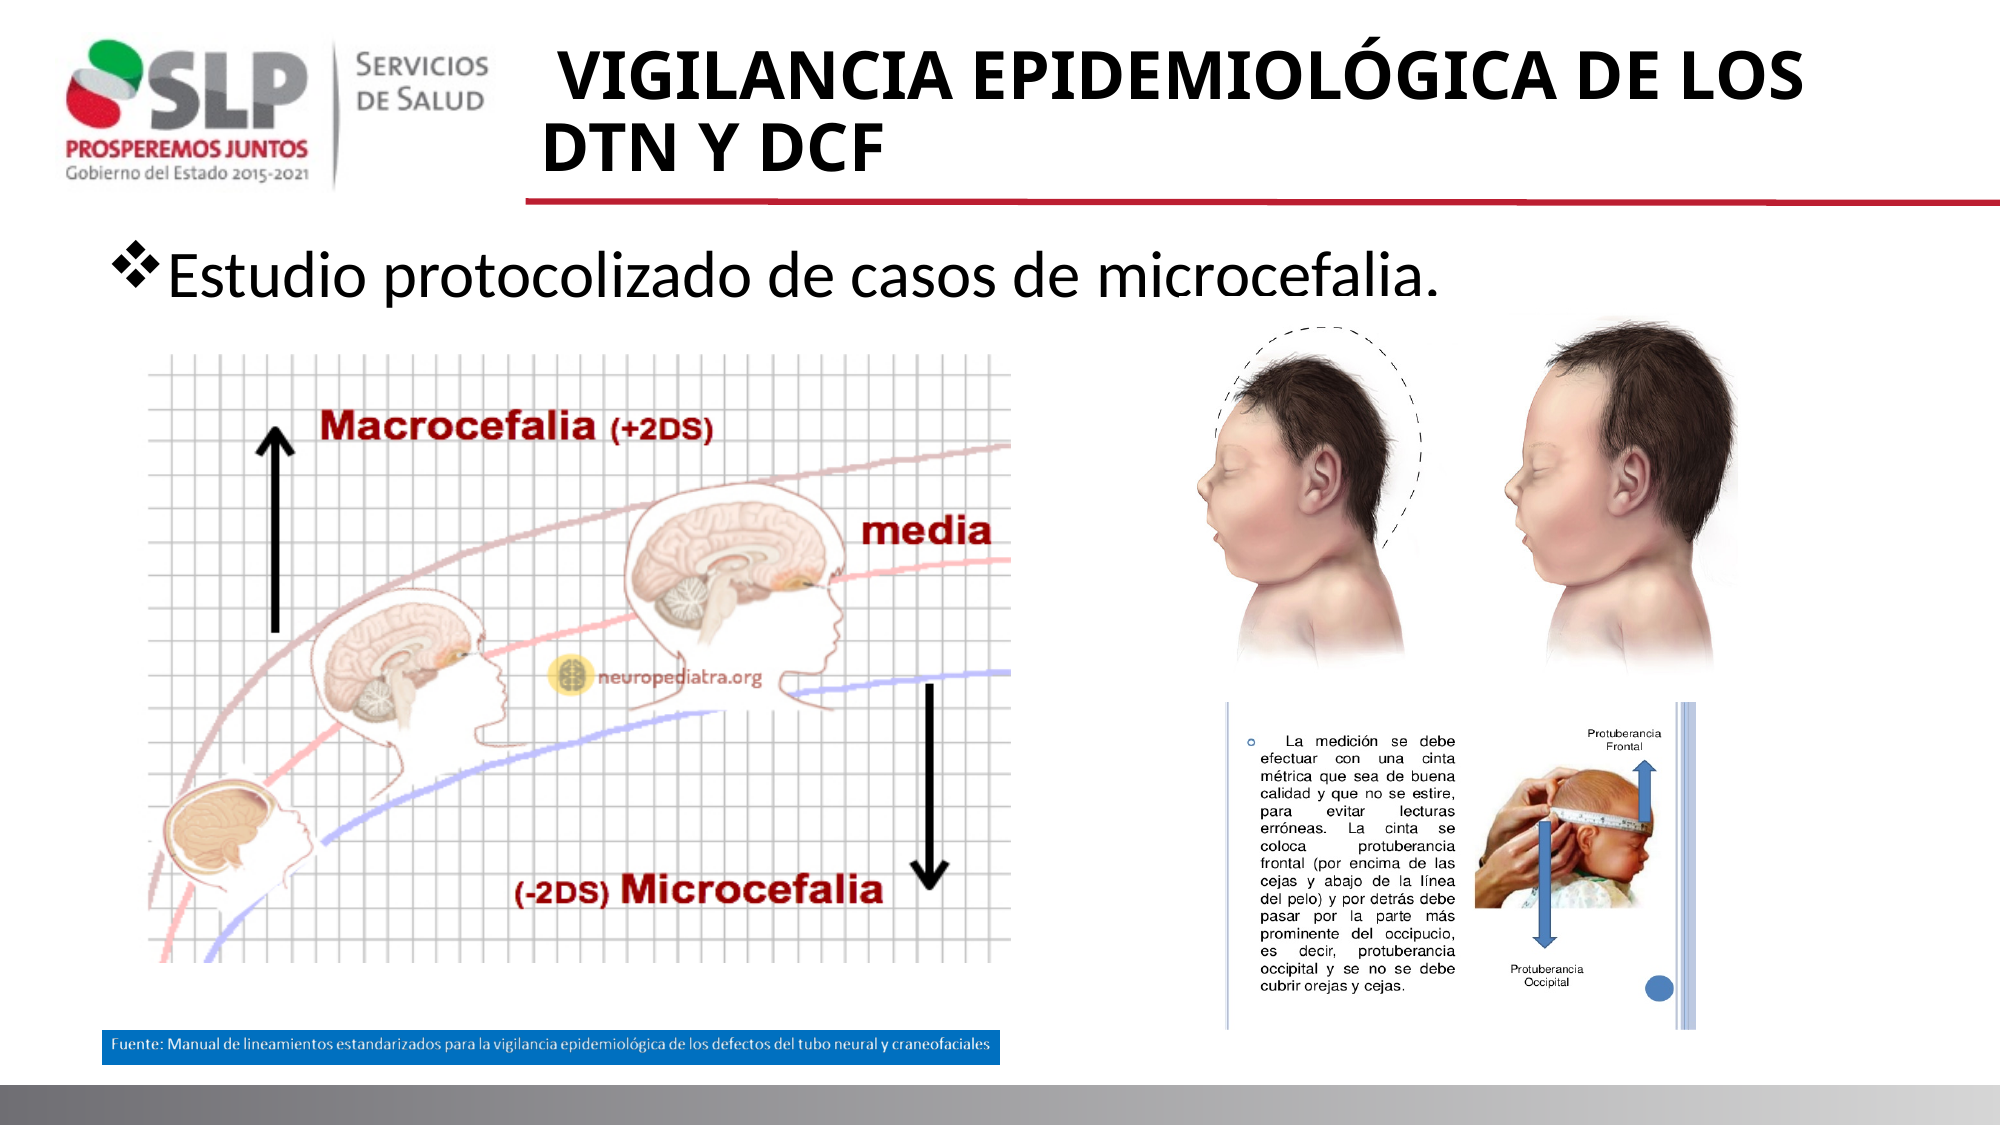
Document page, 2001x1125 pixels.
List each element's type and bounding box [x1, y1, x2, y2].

text_box [0, 32, 2000, 1125]
picture [101, 1029, 1000, 1065]
picture [1223, 702, 1696, 1030]
picture [137, 354, 1011, 963]
picture [1179, 296, 1762, 692]
